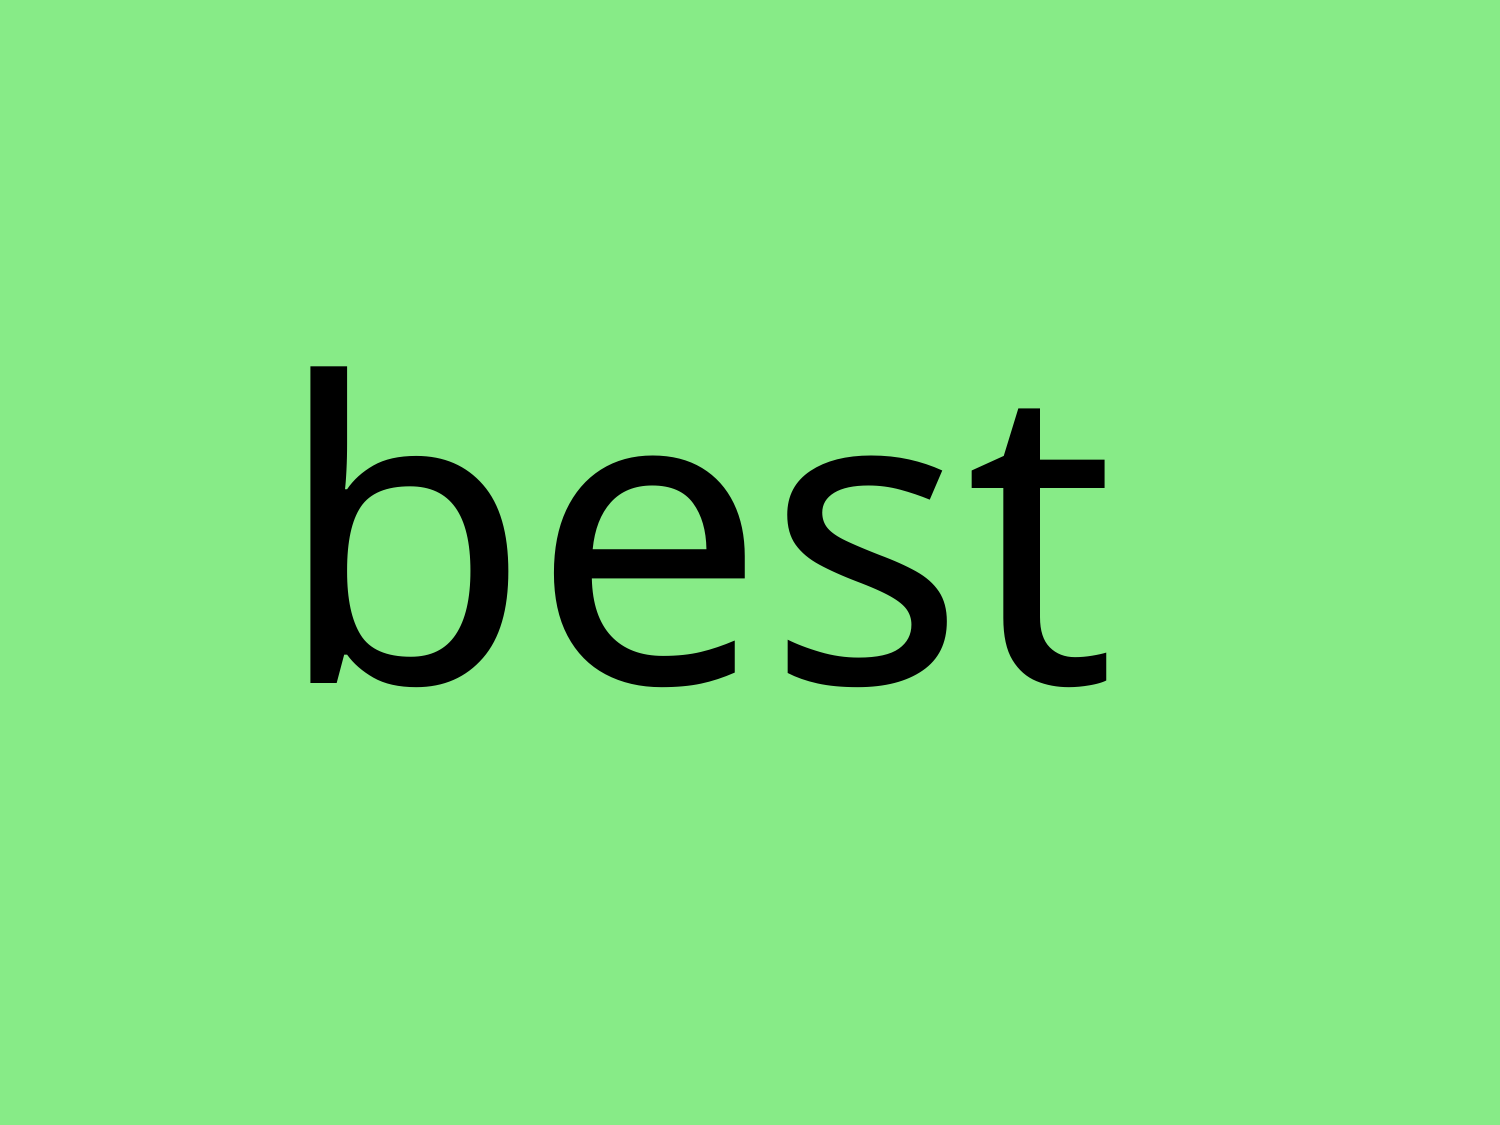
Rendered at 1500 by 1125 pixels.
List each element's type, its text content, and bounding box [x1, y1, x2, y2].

text_box best [41, 259, 1459, 775]
